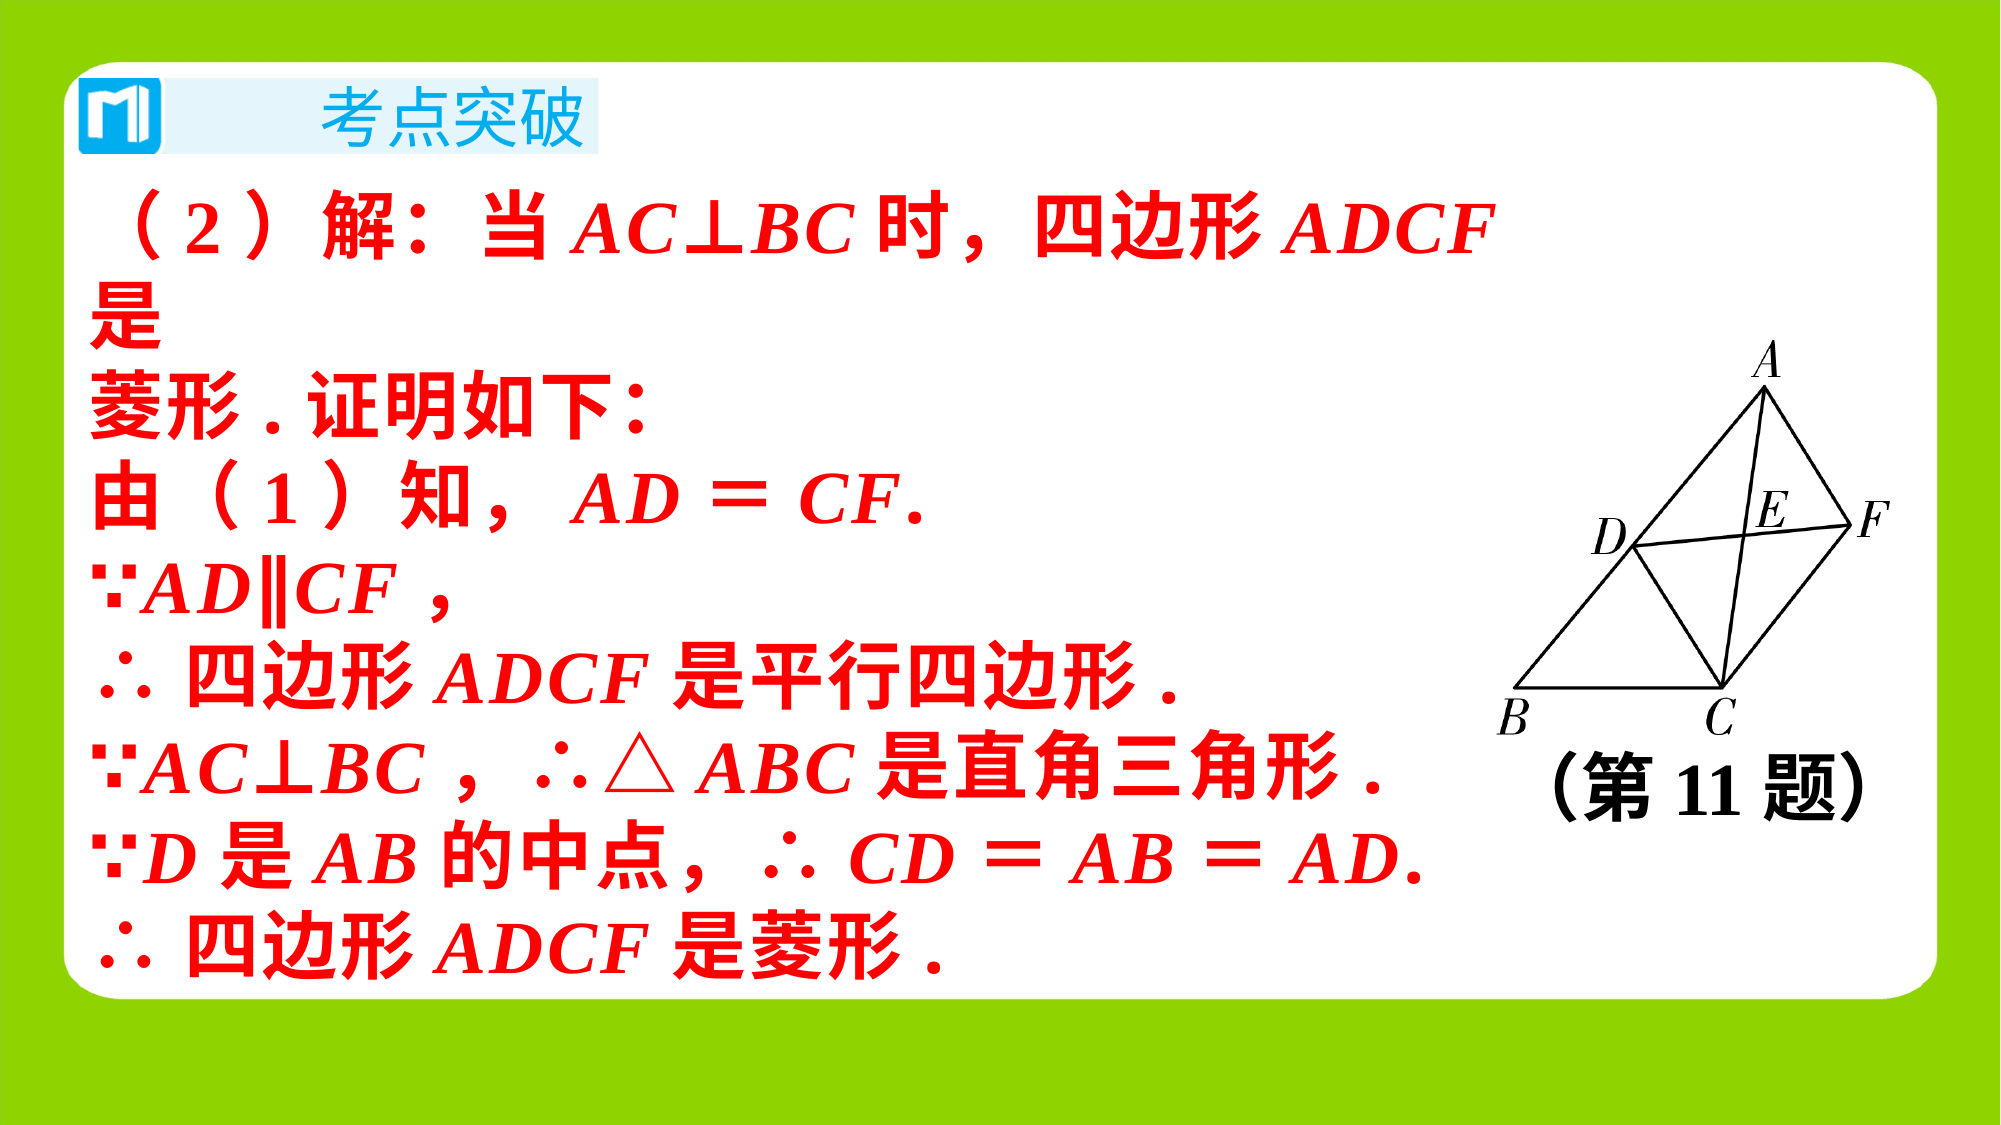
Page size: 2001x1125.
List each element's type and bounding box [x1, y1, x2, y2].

picture [0, 0, 2001, 1125]
text_box [1496, 340, 1890, 832]
